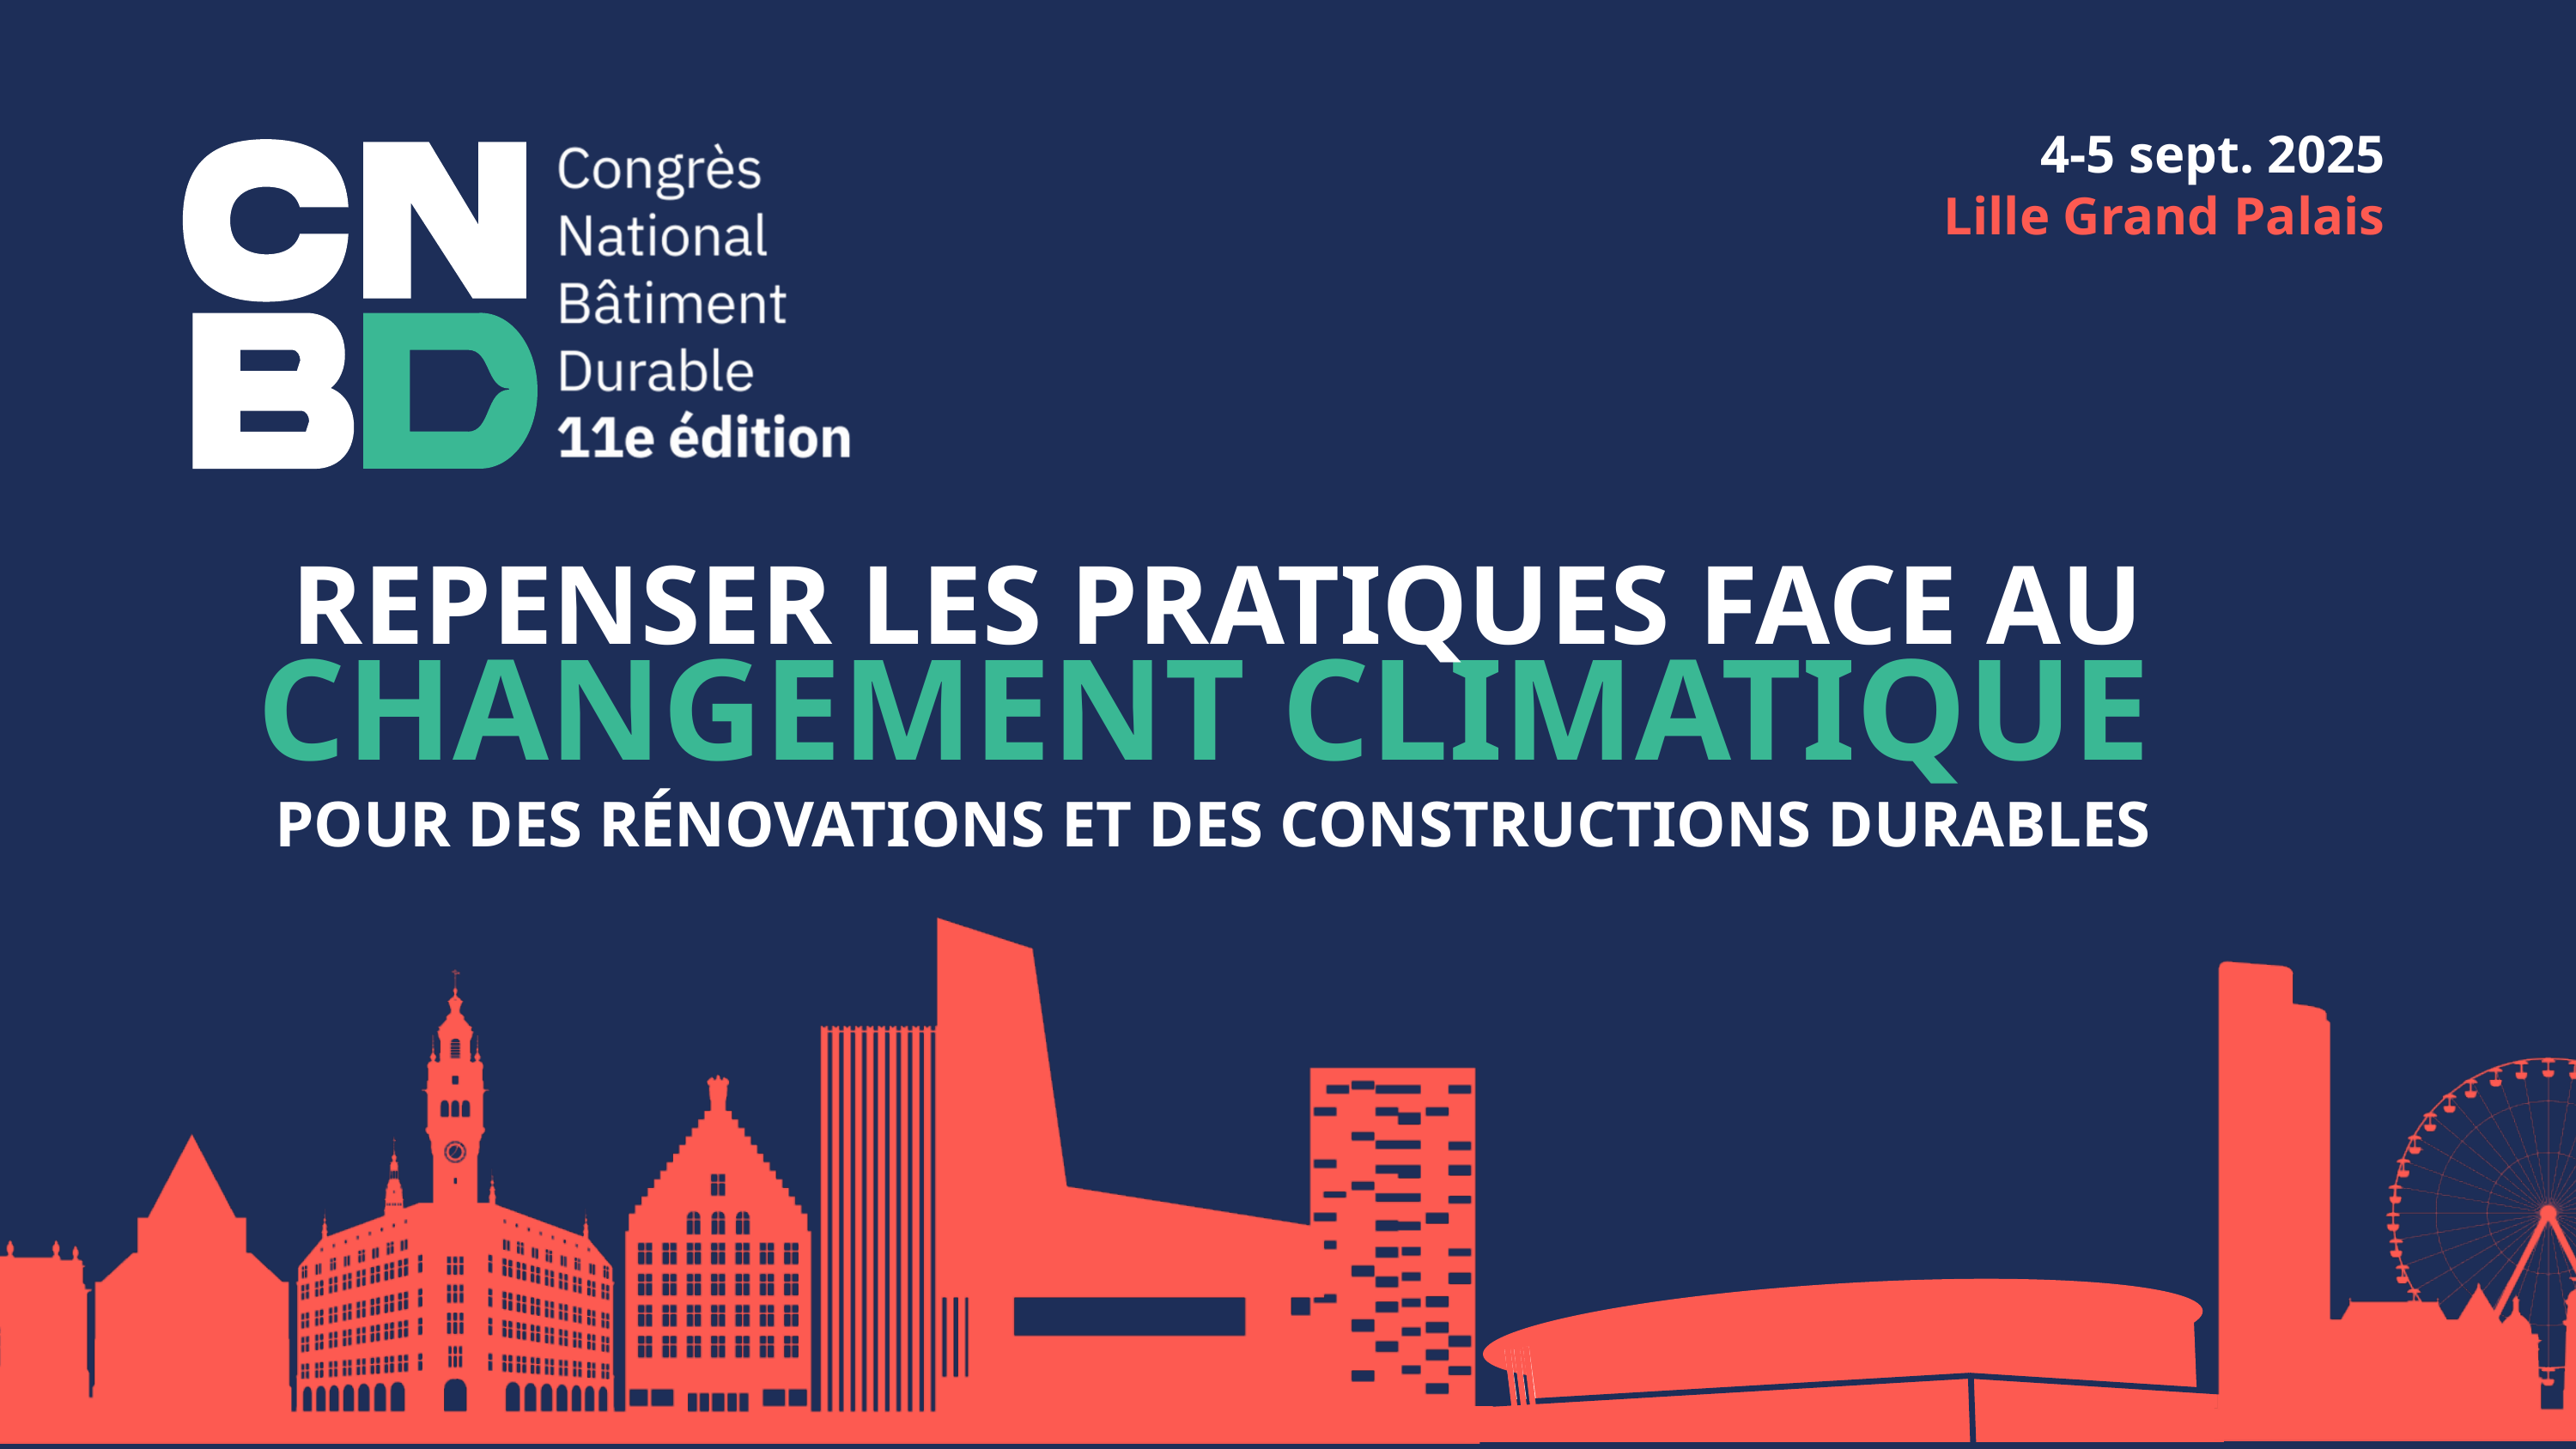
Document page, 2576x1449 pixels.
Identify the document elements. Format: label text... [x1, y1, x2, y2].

text_box REPENSER LES PRATIQUES FACE AU [229, 565, 2206, 666]
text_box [0, 913, 2576, 1449]
text_box POUR DES RÉNOVATIONS ET DES CONSTRUCTIONS DURABLES [225, 772, 2202, 860]
text_box [607, 129, 861, 480]
text_box 4-5 sept. 2025 Lille Grand Palais [1921, 121, 2386, 246]
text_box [118, 74, 603, 534]
text_box CHANGEMENT CLIMATIQUE [216, 687, 2192, 788]
